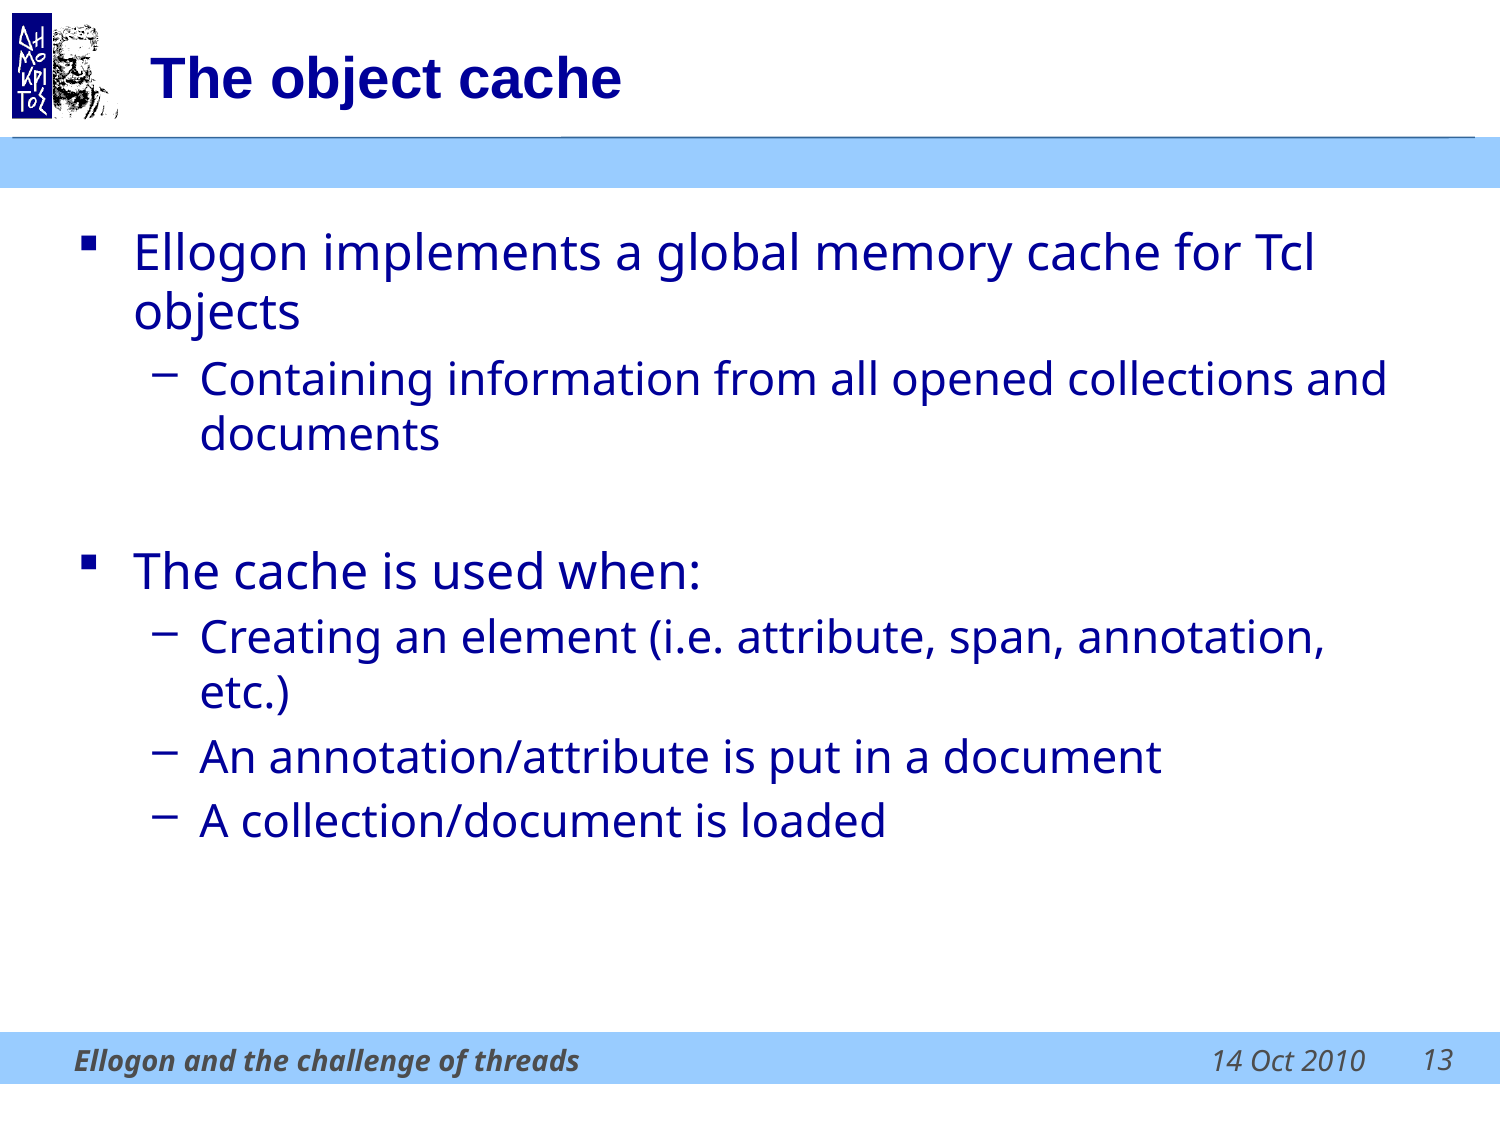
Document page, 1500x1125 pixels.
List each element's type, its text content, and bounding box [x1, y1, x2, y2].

title The object cache [135, 12, 1476, 138]
picture [11, 13, 118, 120]
list Ellogon implements a global memory cache for Tcl objects Containing information from all opened collections and documents The cache is used when: Creating an element (i.e. attribute, span, annotation, etc.) An annotation/attribute is put in a document A collection/document is loaded [62, 212, 1438, 1001]
slide_number 13 [1399, 1033, 1476, 1084]
footer Ellogon and the challenge of threads [58, 1034, 1190, 1086]
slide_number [1190, 1034, 1381, 1086]
